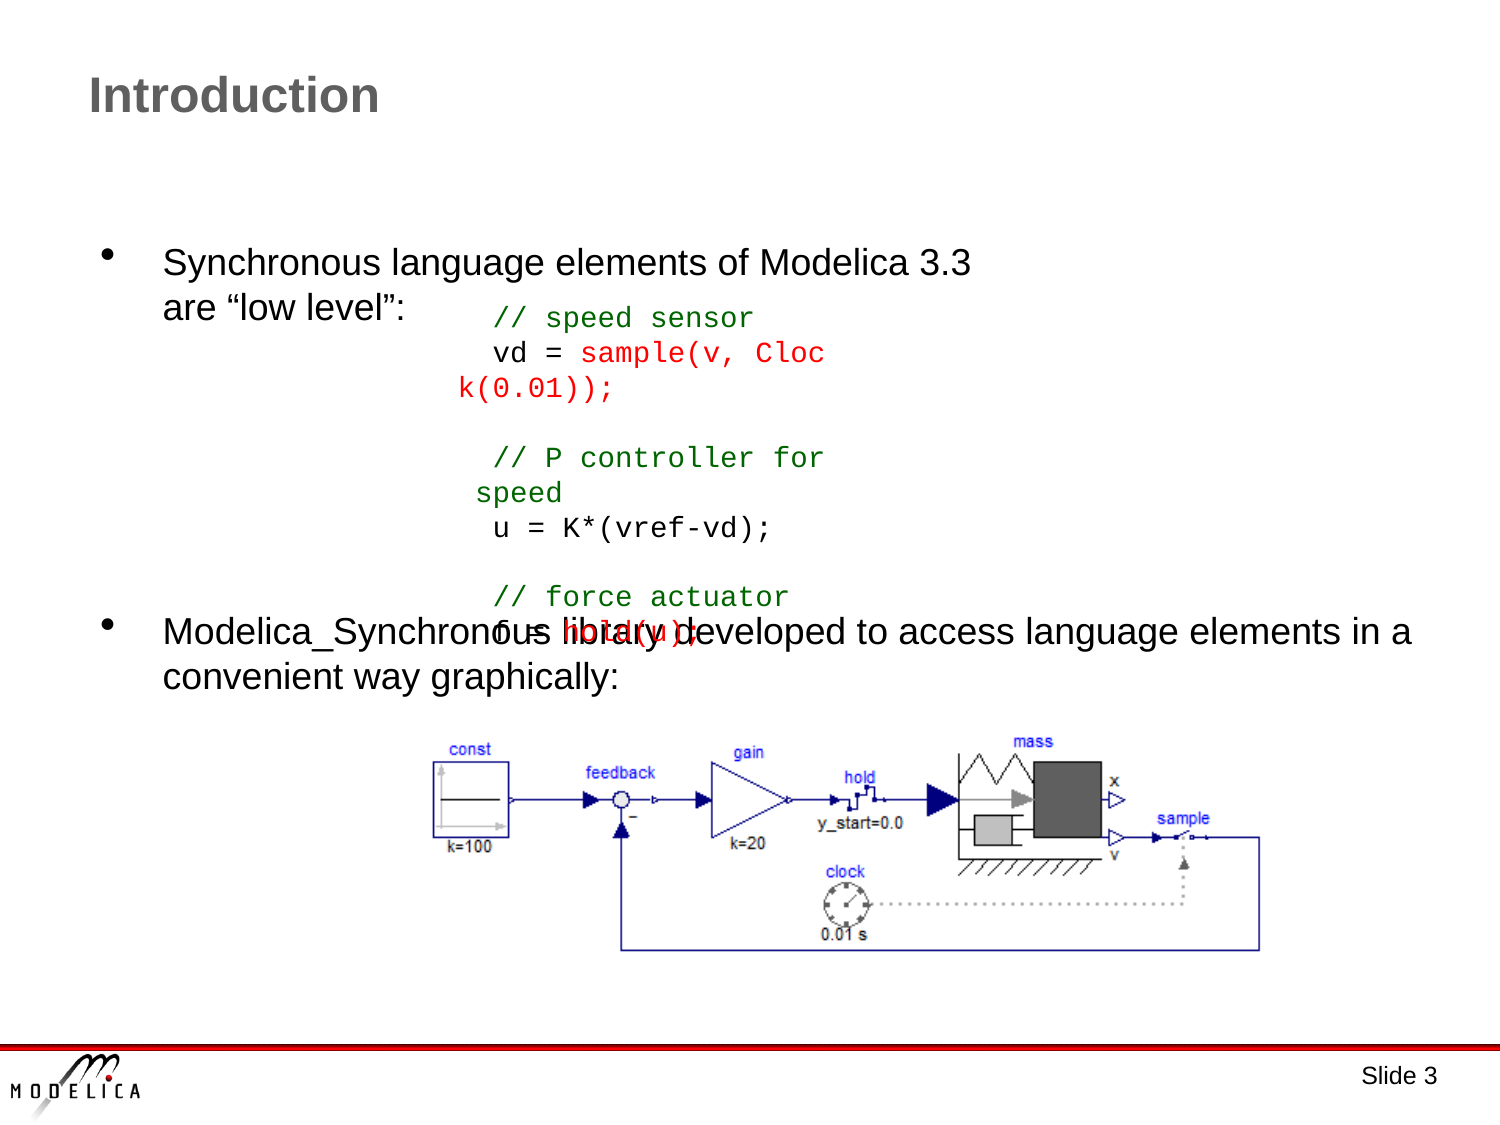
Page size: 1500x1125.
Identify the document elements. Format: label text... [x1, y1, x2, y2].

text_box // speed sensor vd = sample(v, Clock(0.01)); // P controller for speed u = K*(vref-vd); // force actuator f = hold(u); [442, 290, 857, 656]
title Introduction [88, 62, 1438, 201]
picture [0, 1044, 1500, 1125]
list Synchronous language elements of Modelica 3.3 are “low level”: Modelica_Synchronous library developed to access language elements in a convenient way graphically: [100, 237, 1438, 1001]
picture [418, 727, 1268, 964]
